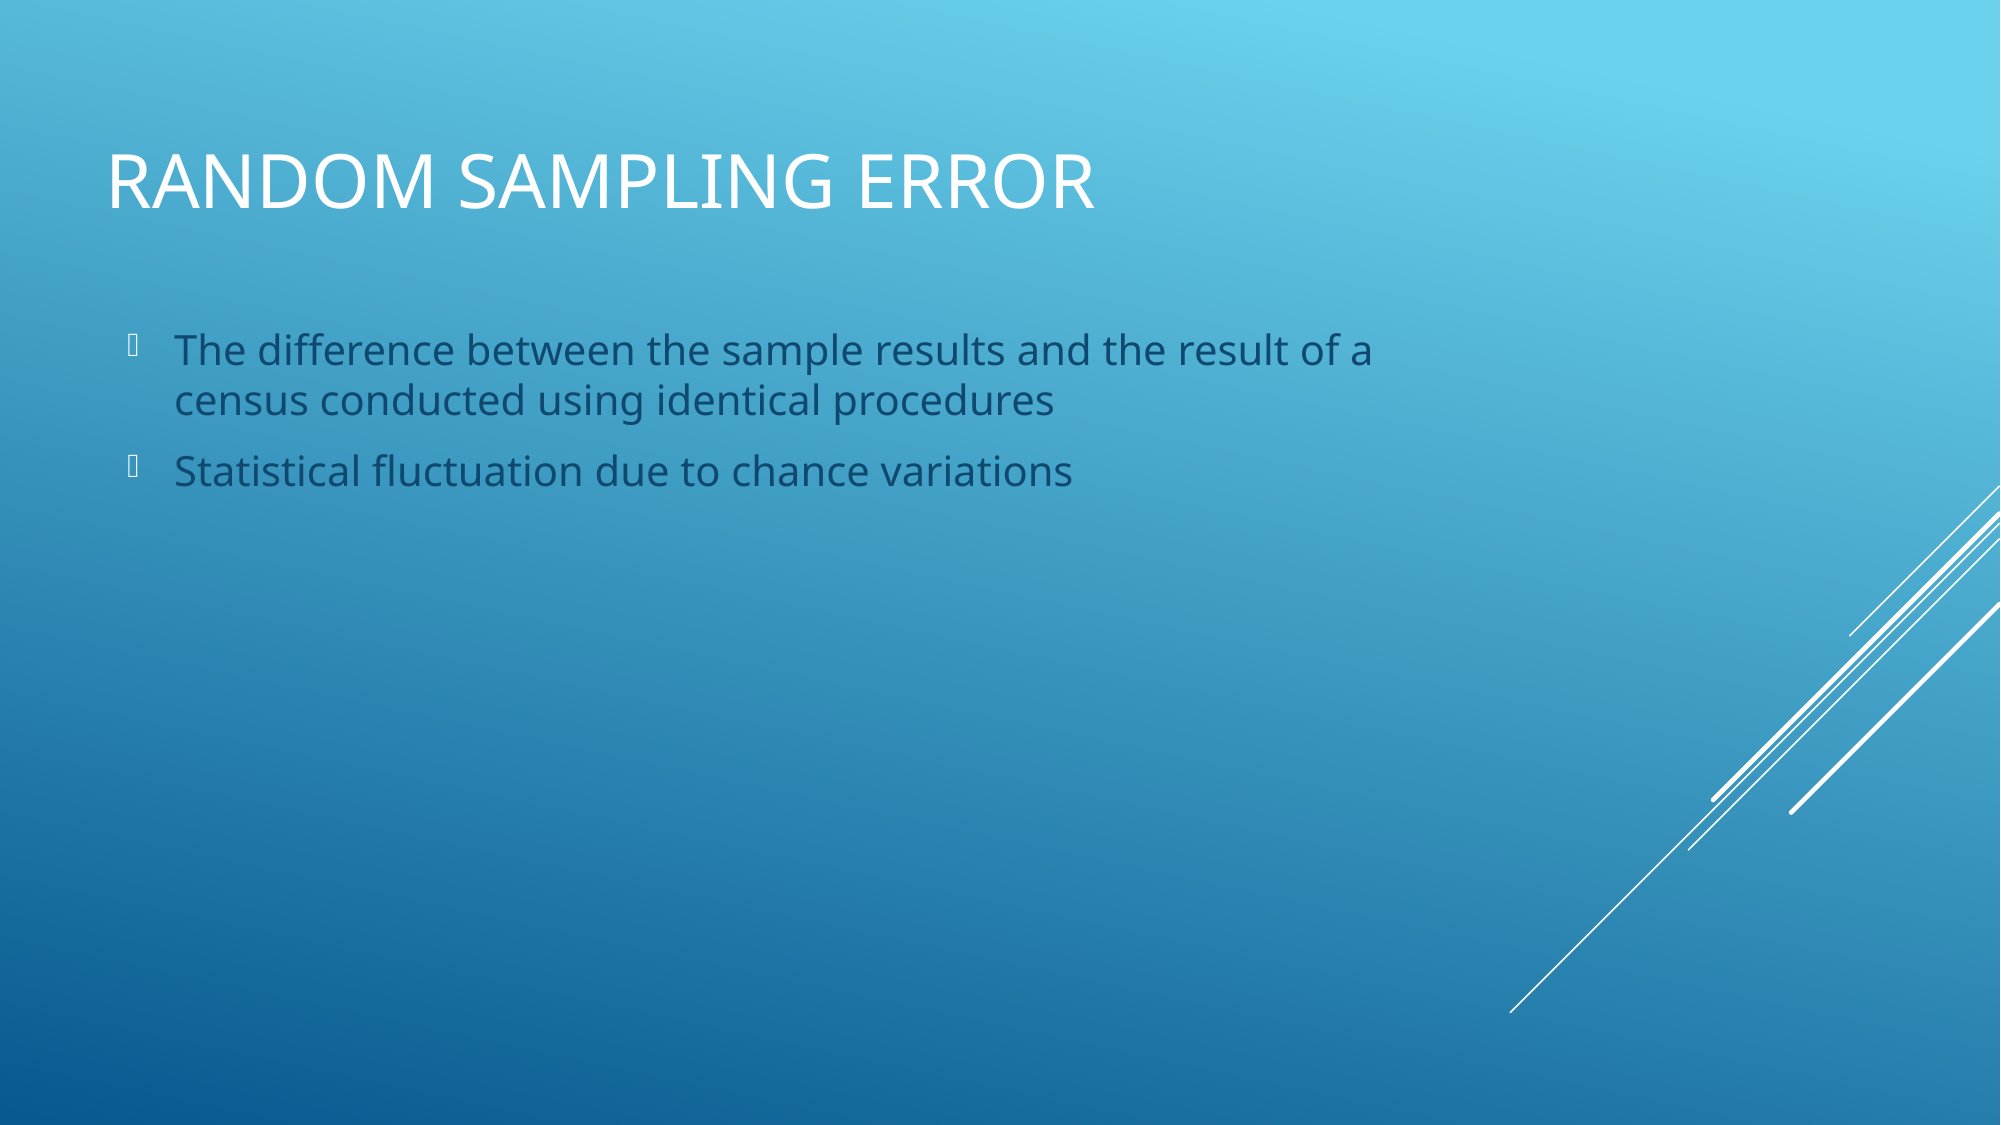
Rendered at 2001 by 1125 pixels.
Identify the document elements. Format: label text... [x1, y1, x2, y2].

title Random Sampling Error [90, 54, 1491, 302]
list The difference between the sample results and the result of a census conducted using identical procedures Statistical fluctuation due to chance variations [112, 112, 1513, 706]
